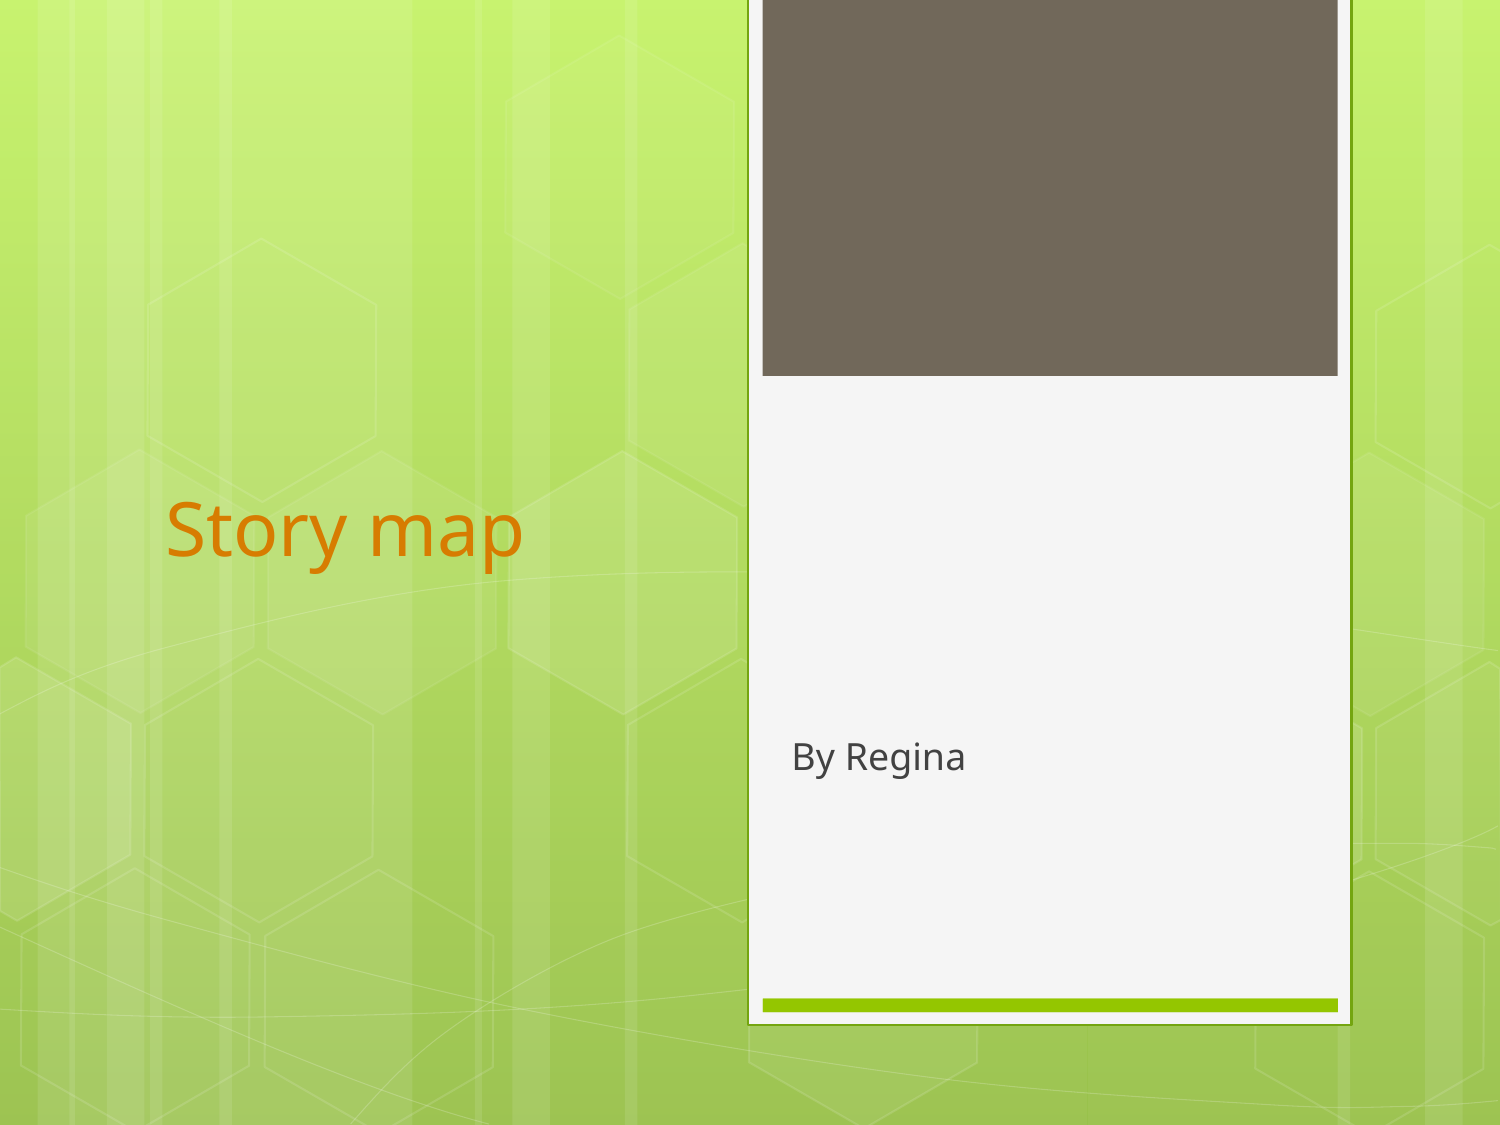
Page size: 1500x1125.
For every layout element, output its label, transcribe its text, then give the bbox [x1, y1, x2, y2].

title Story map [150, 337, 1425, 579]
subtitle By Regina [776, 725, 1320, 933]
